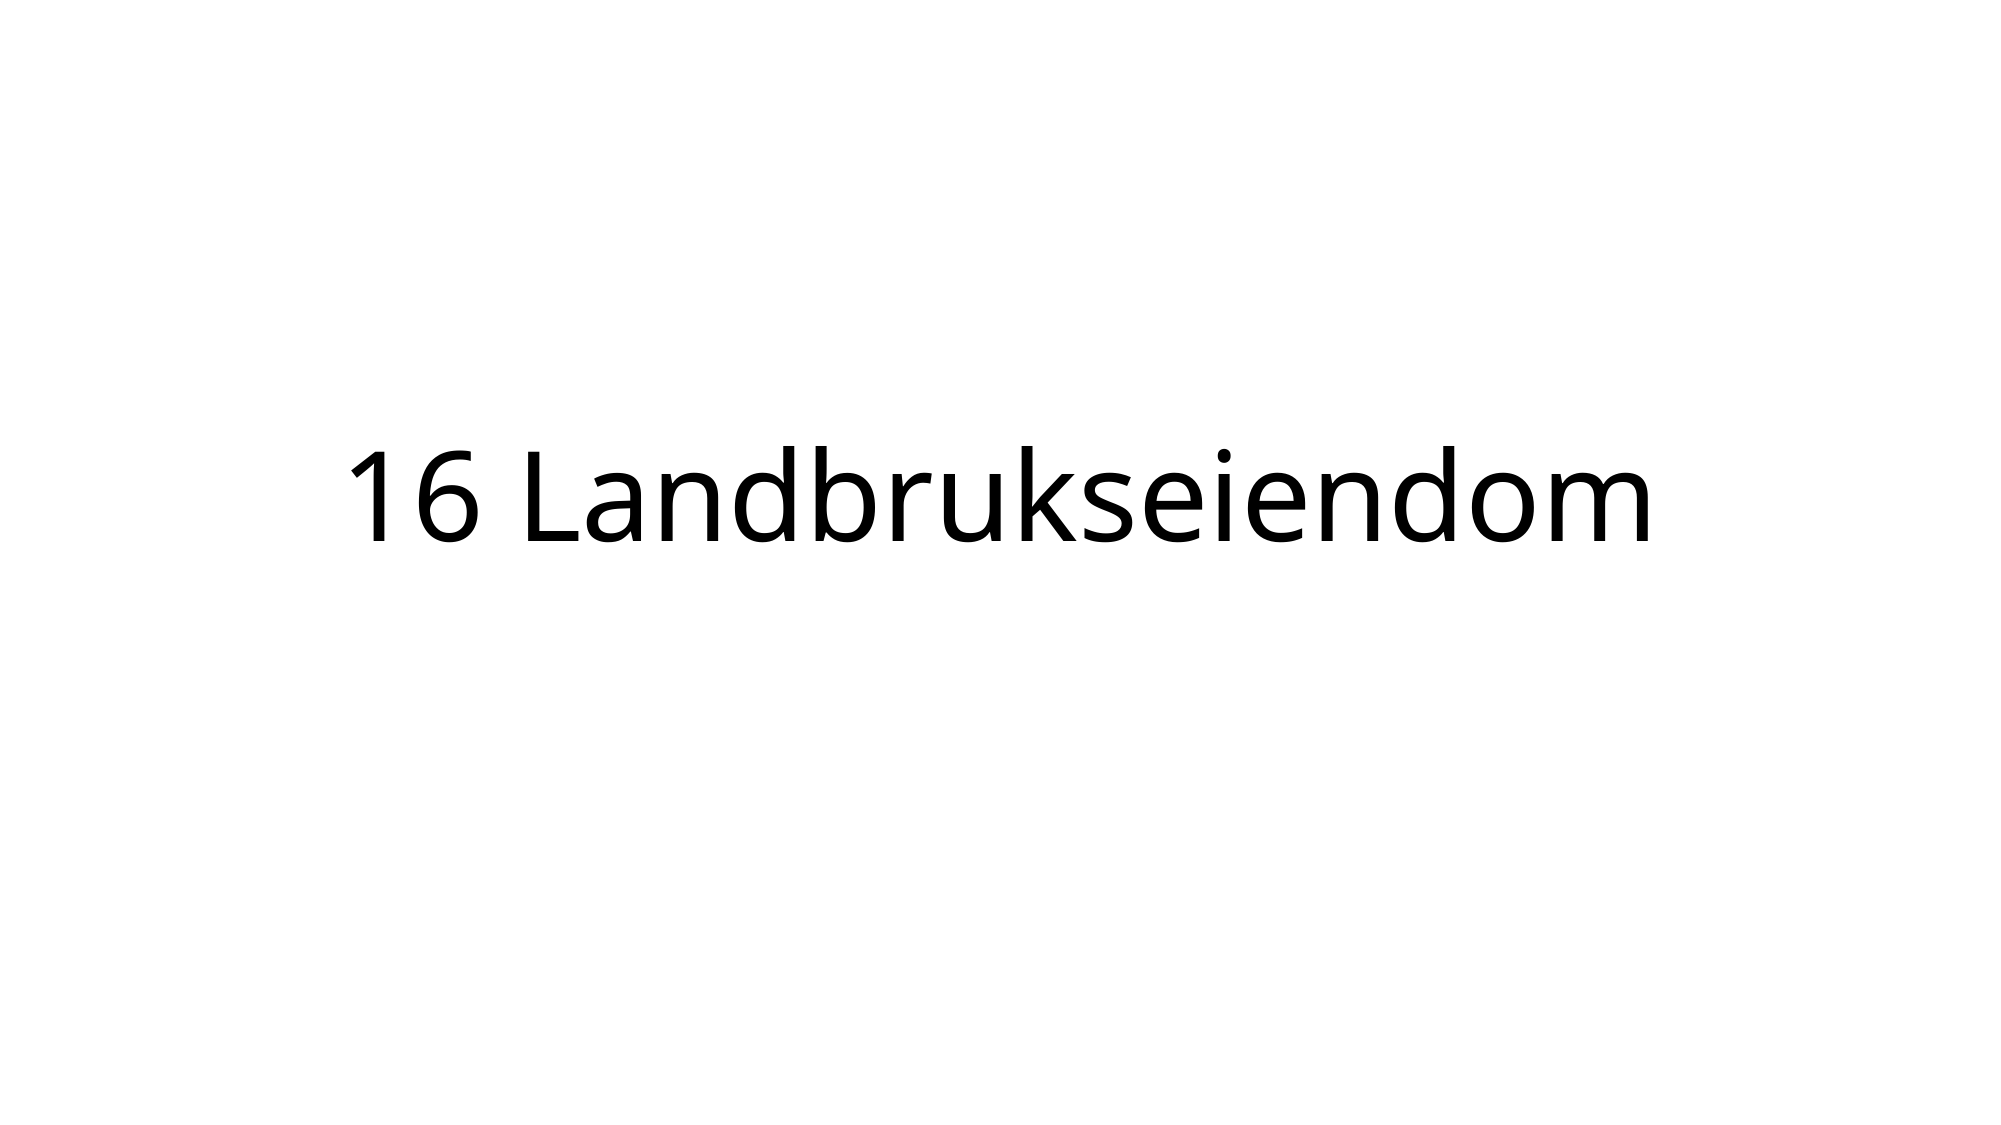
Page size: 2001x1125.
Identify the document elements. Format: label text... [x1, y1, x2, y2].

title 16 Landbrukseiendom [249, 184, 1750, 576]
